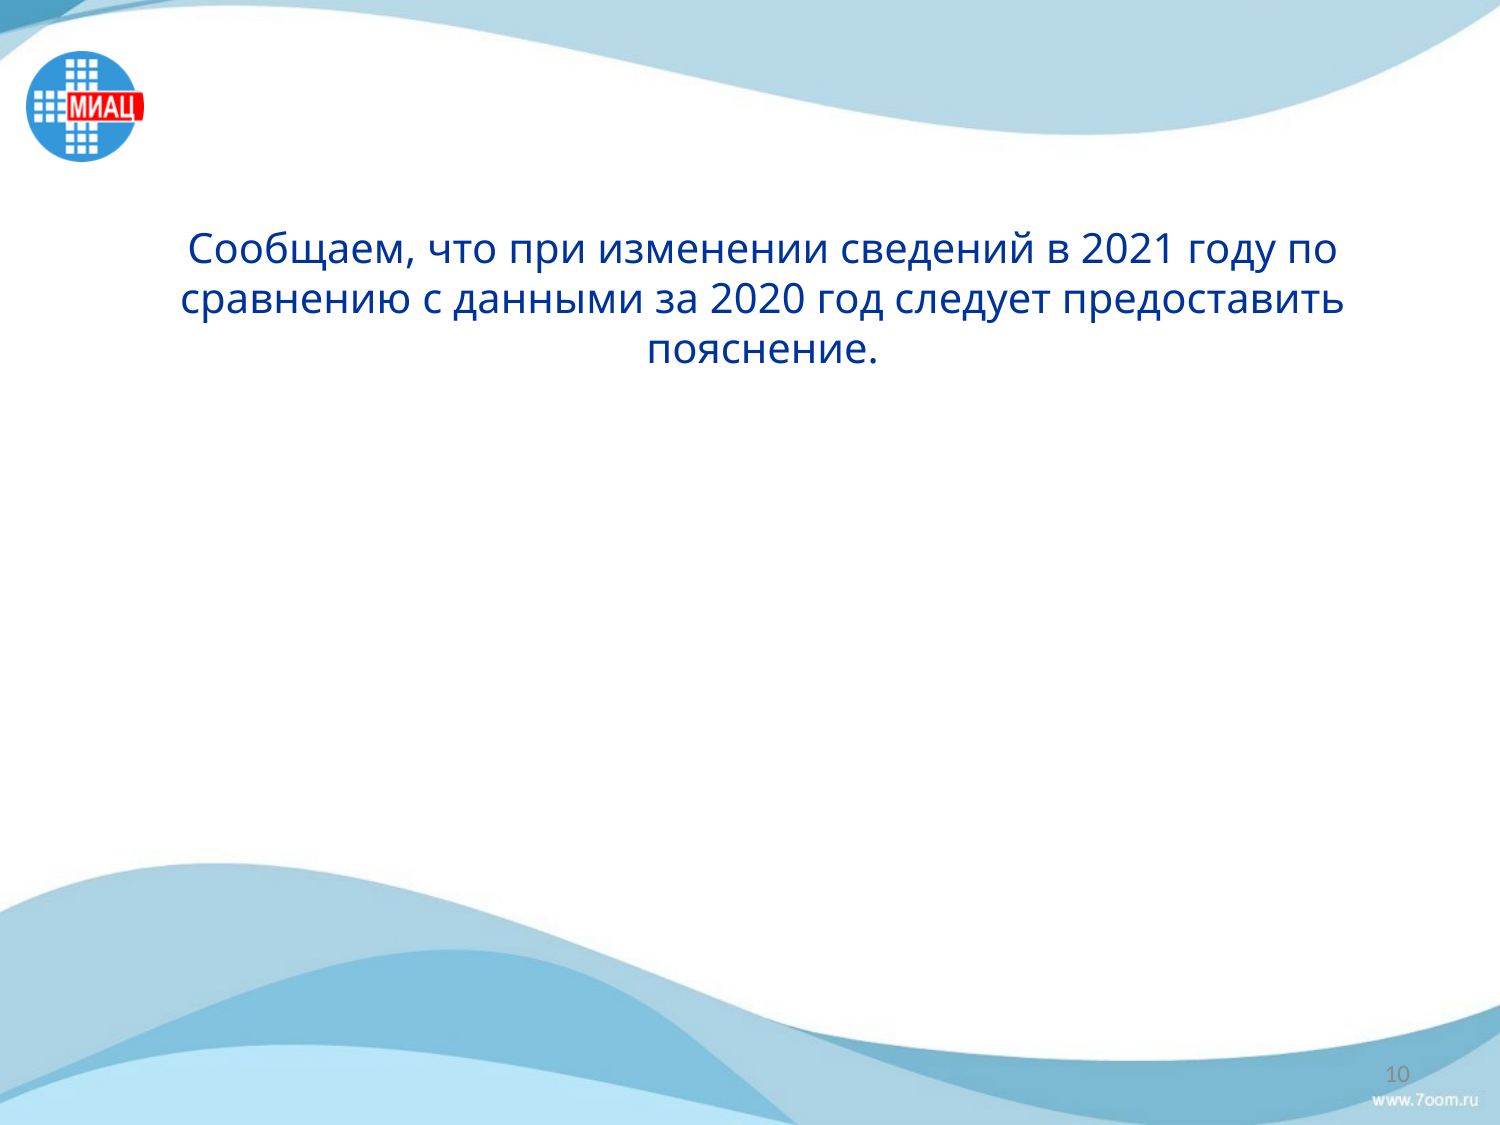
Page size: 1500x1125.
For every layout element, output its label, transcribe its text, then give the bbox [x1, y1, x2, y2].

text_box Сообщаем, что при изменении сведений в 2021 году по сравнению с данными за 2020 год следует предоставить пояснение. [100, 214, 1425, 480]
slide_number 10 [1074, 1042, 1425, 1103]
picture [0, 0, 1500, 1125]
